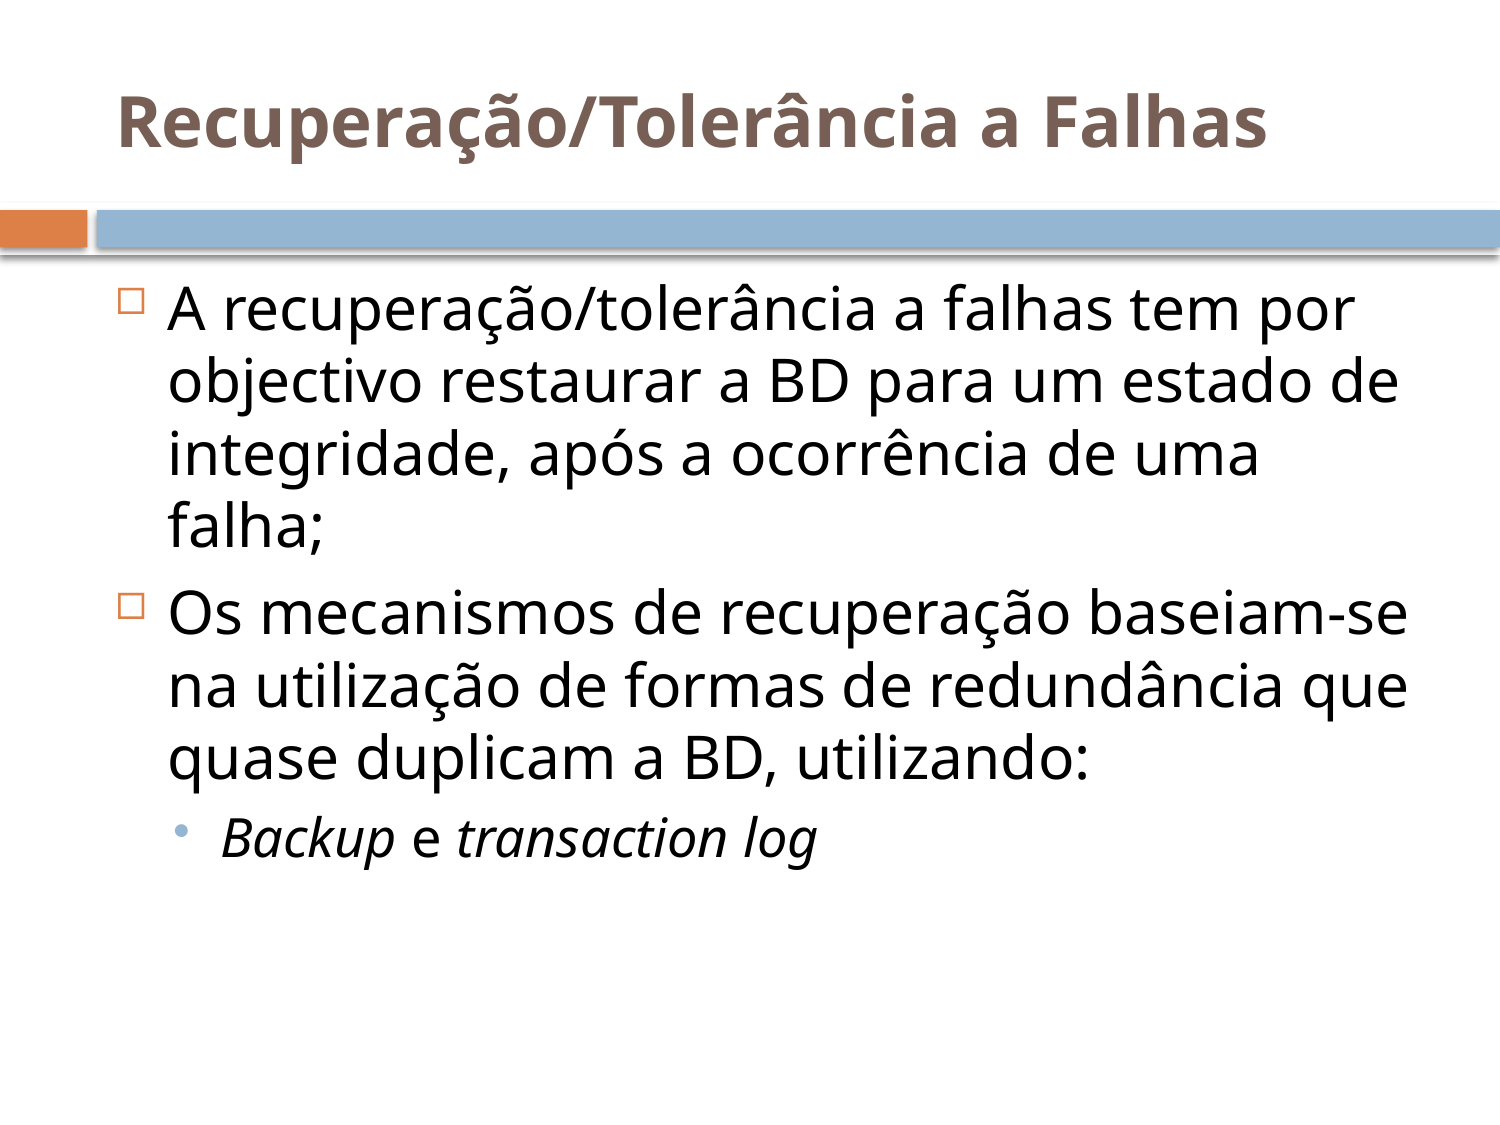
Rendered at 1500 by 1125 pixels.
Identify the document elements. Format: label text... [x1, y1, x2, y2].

title Recuperação/Tolerância a Falhas [100, 37, 1438, 200]
list A recuperação/tolerância a falhas tem por objectivo restaurar a BD para um estado de integridade, após a ocorrência de uma falha; Os mecanismos de recuperação baseiam-se na utilização de formas de redundância que quase duplicam a BD, utilizando: Backup e transaction log [100, 262, 1438, 1005]
